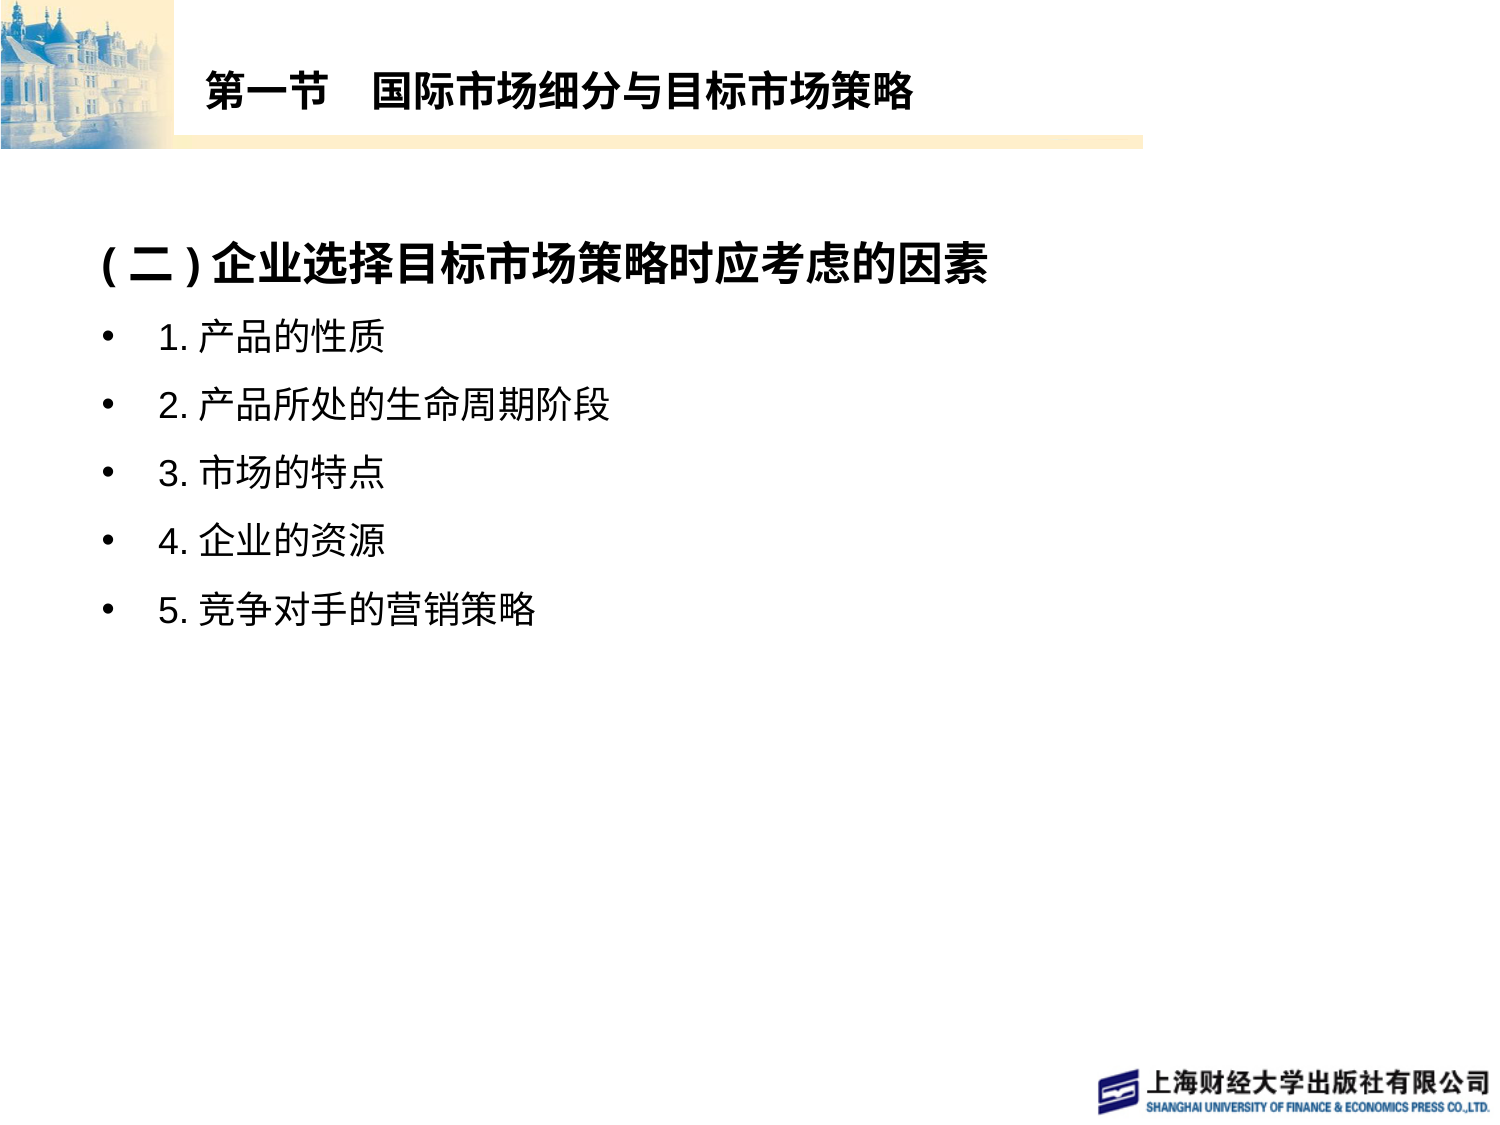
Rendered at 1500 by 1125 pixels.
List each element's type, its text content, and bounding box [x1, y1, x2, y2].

title 第一节 国际市场细分与目标市场策略 [189, 36, 1262, 143]
list (二)企业选择目标市场策略时应考虑的因素 1.产品的性质 2.产品所处的生命周期阶段 3.市场的特点 4.企业的资源 5.竞争对手的营销策略 [86, 207, 1425, 1071]
picture [0, 0, 1143, 149]
picture [1097, 1065, 1494, 1120]
